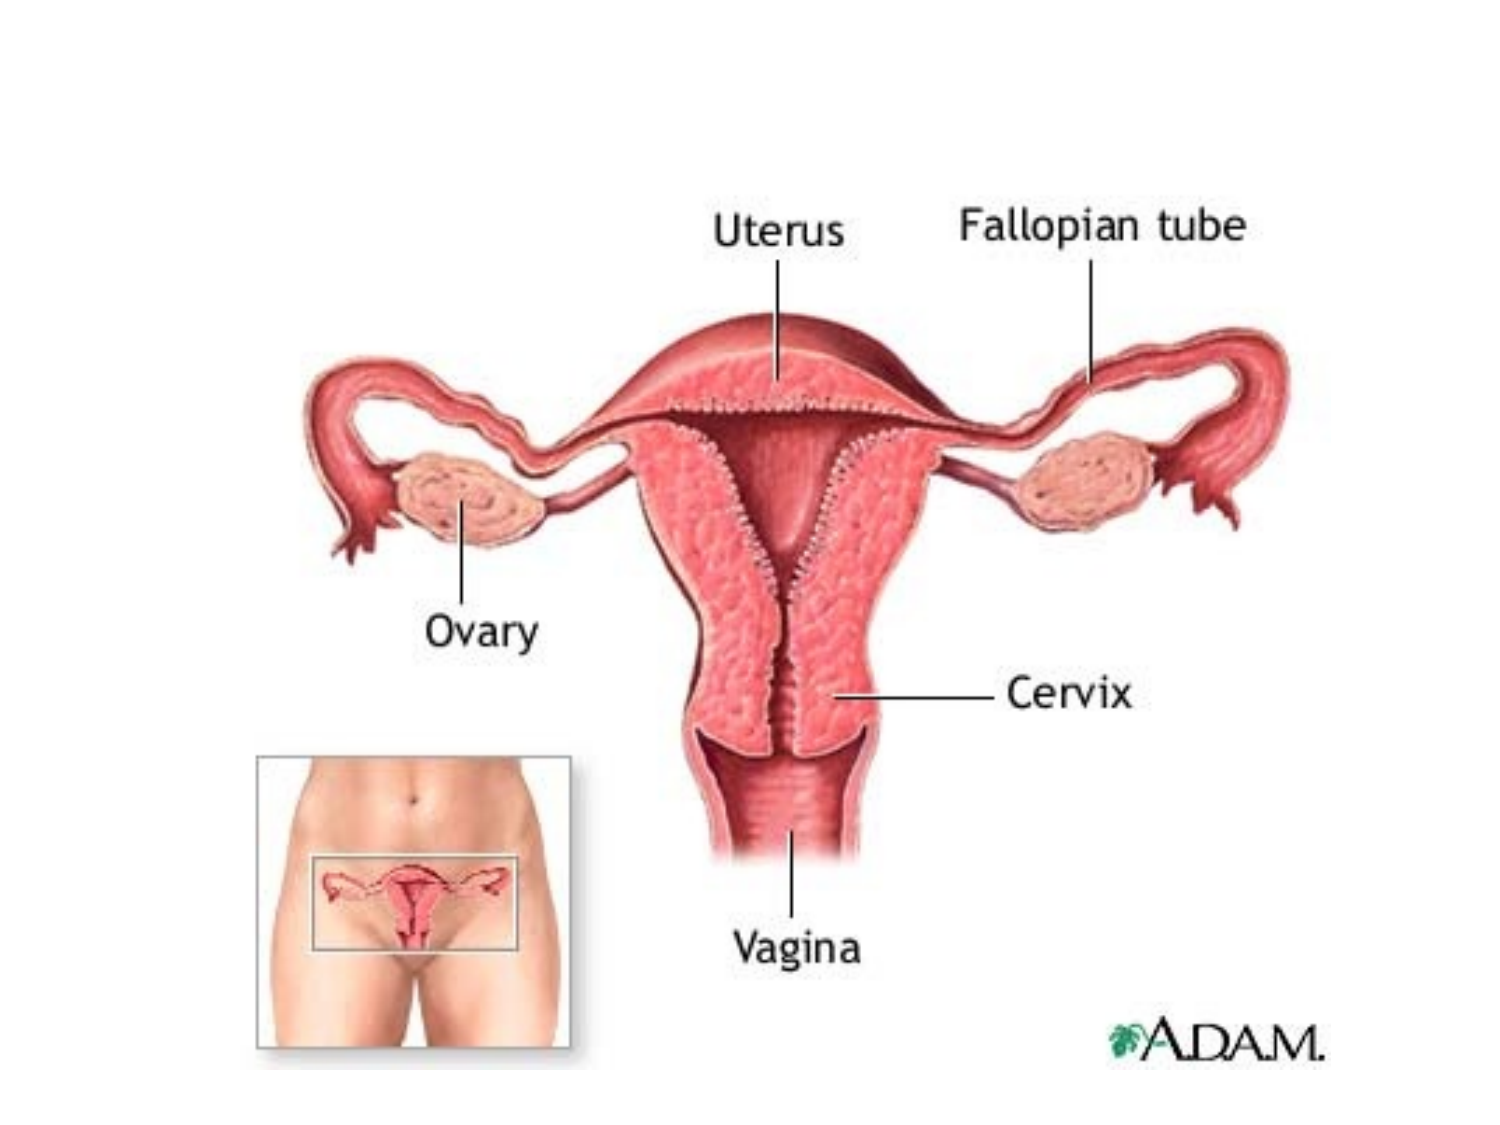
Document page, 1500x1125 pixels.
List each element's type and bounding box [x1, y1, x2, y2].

picture [212, 174, 1332, 1070]
